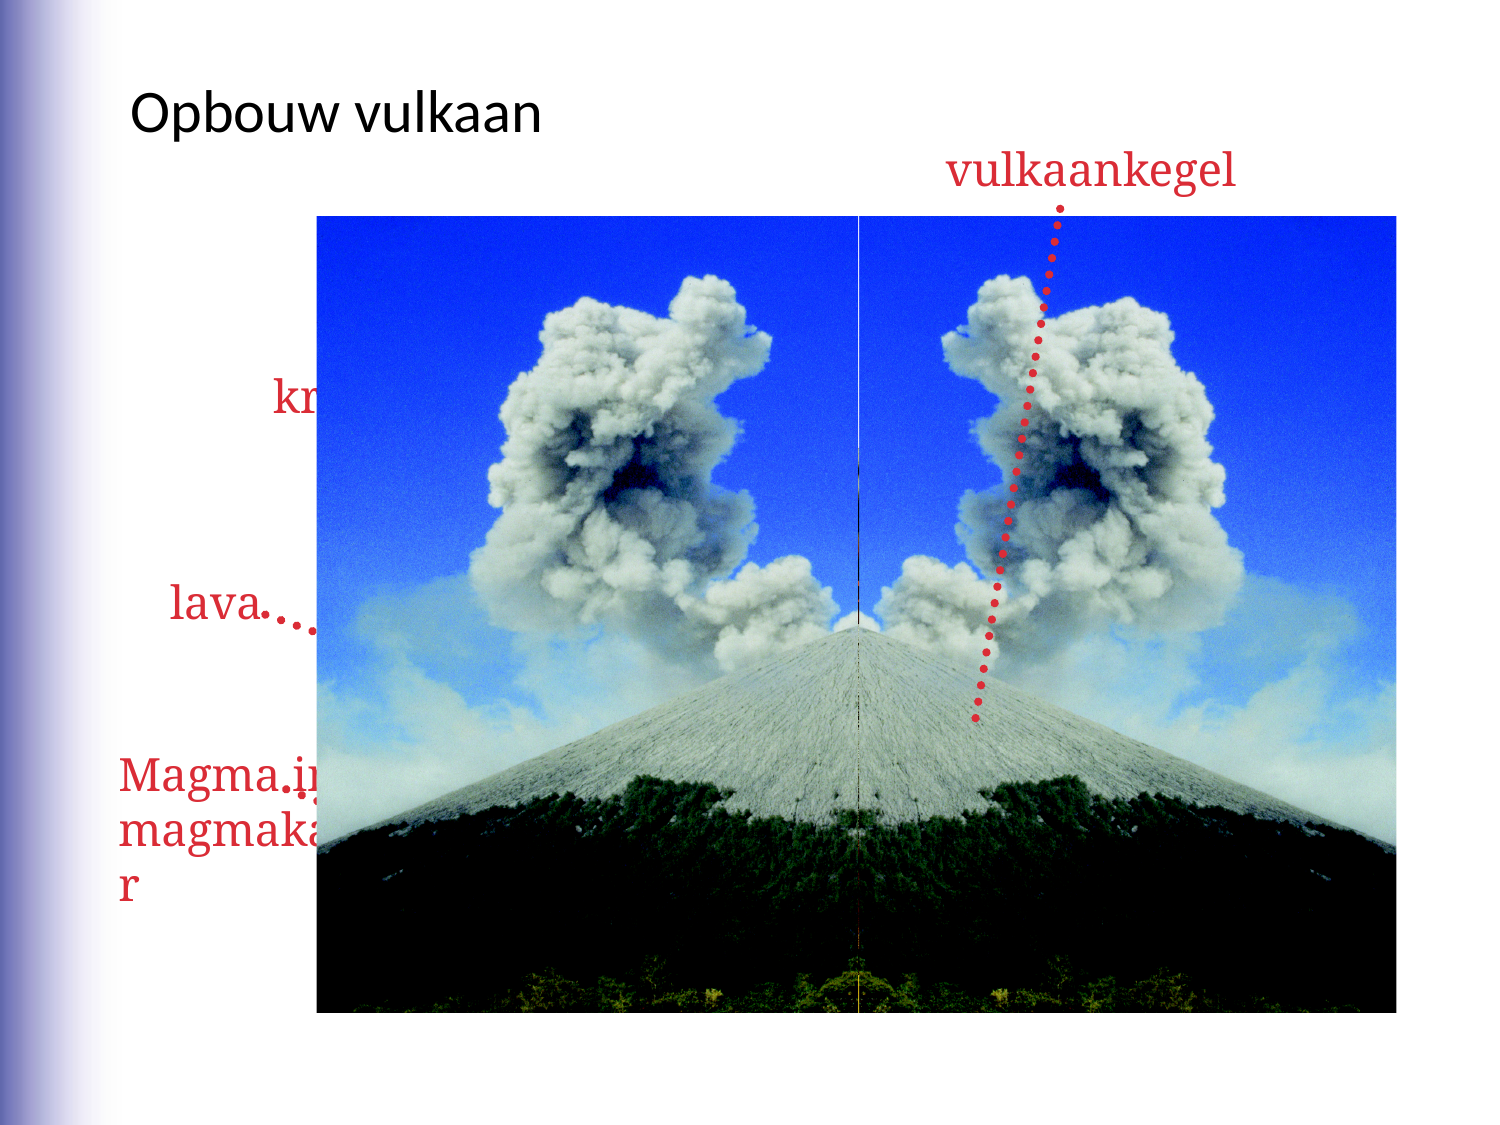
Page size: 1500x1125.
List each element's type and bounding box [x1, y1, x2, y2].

picture [0, 0, 1500, 1125]
text_box [316, 216, 1397, 1013]
